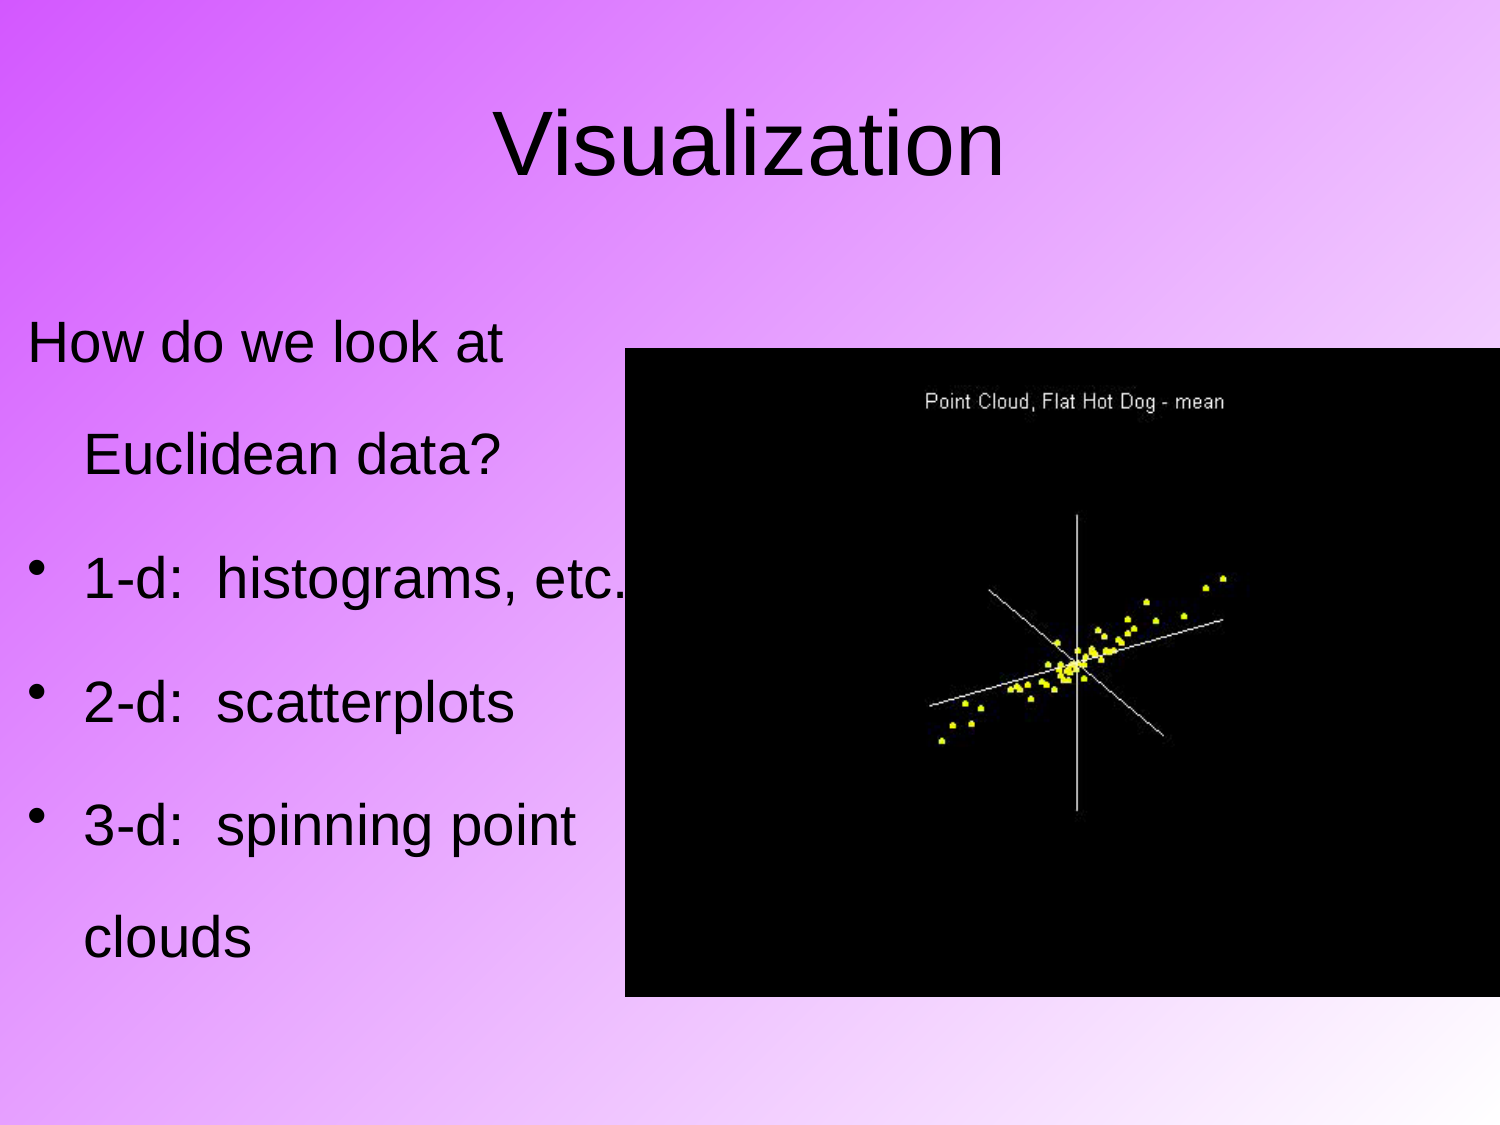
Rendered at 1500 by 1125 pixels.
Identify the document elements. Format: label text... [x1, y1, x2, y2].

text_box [624, 347, 1500, 998]
title Visualization [75, 45, 1425, 233]
list How do we look at Euclidean data? 1-d: histograms, etc. 2-d: scatterplots 3-d: spinning point clouds [12, 254, 675, 998]
